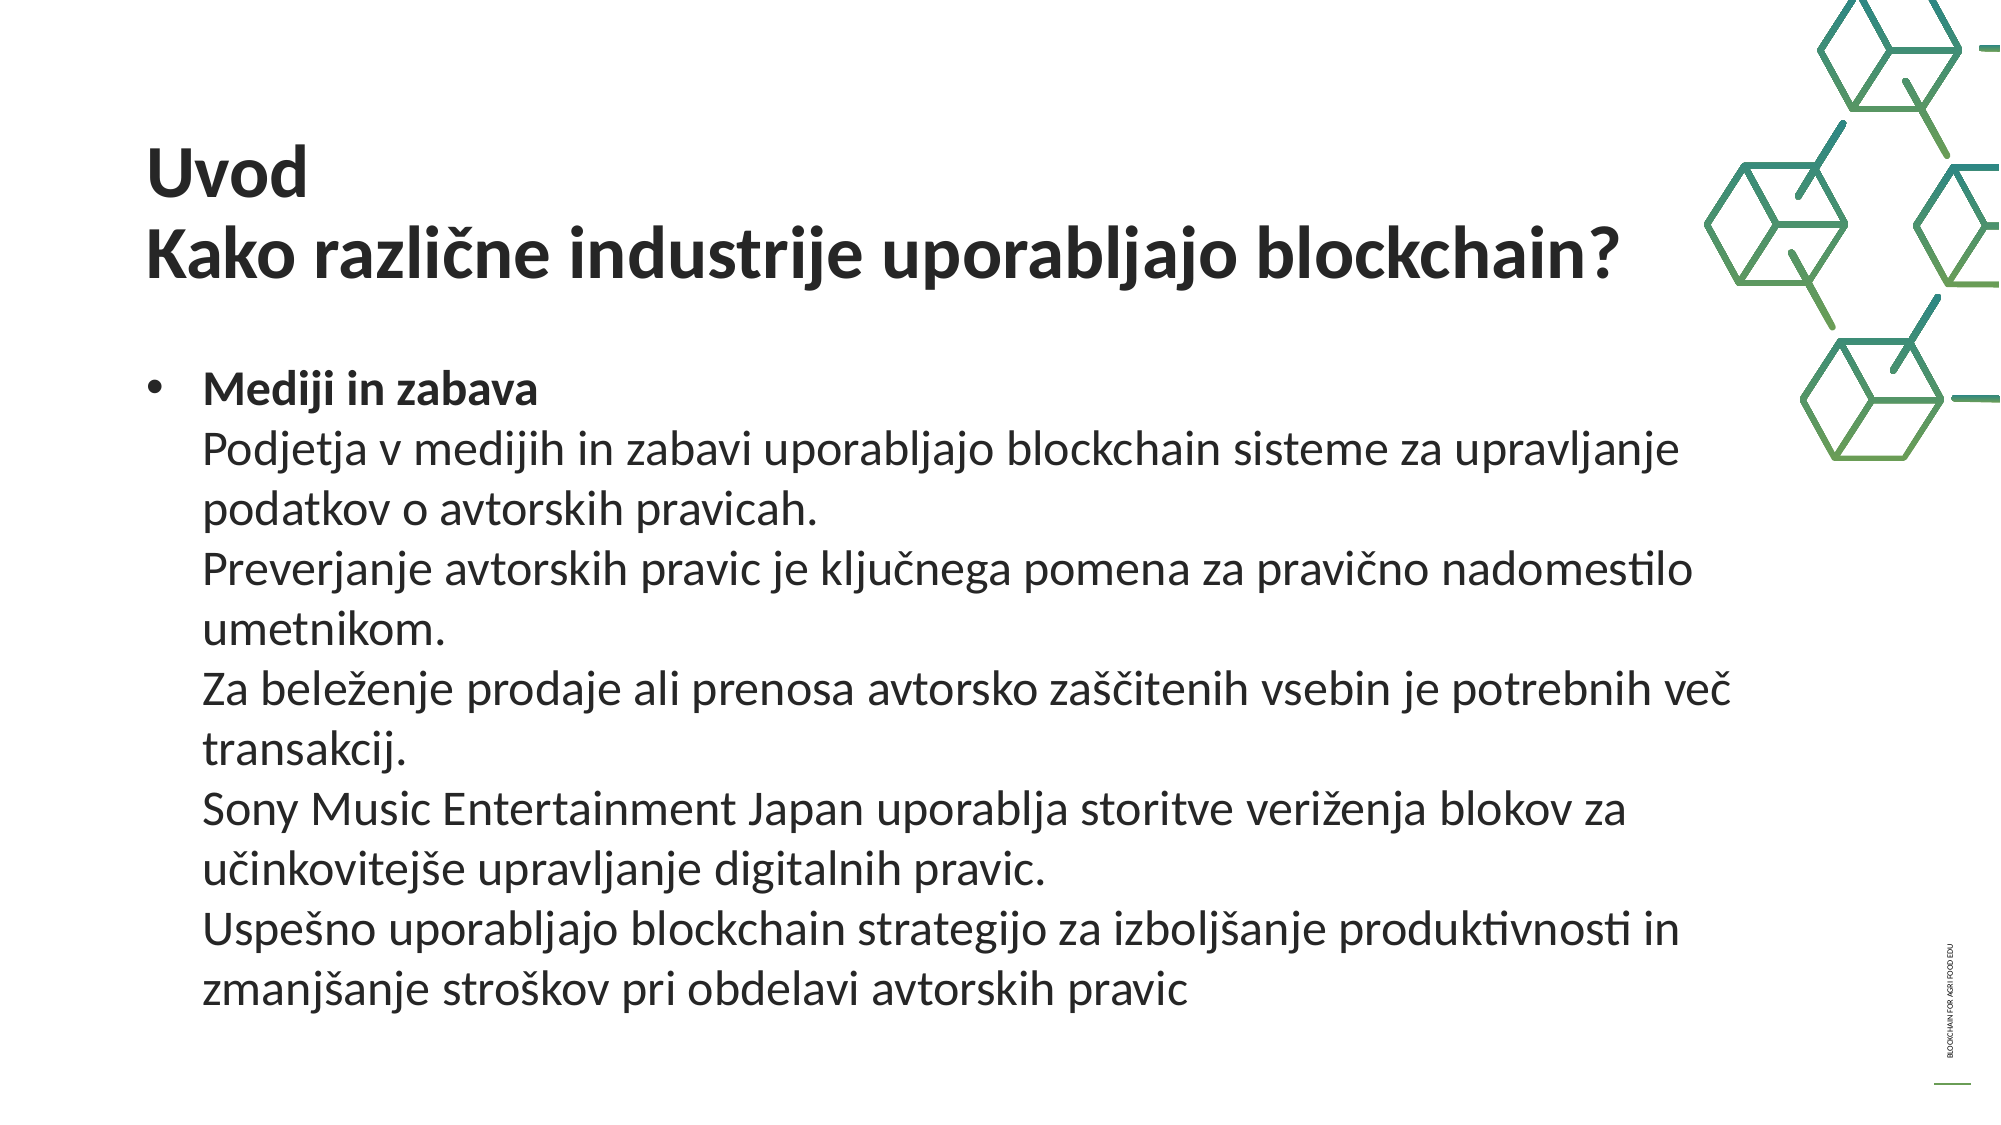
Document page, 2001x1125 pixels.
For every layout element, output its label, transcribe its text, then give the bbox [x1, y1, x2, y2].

list Uvod Kako različne industrije uporabljajo blockchain? [130, 124, 1698, 337]
list Mediji in zabava Podjetja v medijih in zabavi uporabljajo blockchain sisteme za upravljanje podatkov o avtorskih pravicah. Preverjanje avtorskih pravic je ključnega pomena za pravično nadomestilo umetnikom. Za beleženje prodaje ali prenosa avtorsko zaščitenih vsebin je potrebnih več transakcij. Sony Music Entertainment Japan uporablja storitve veriženja blokov za učinkovitejše upravljanje digitalnih pravic. Uspešno uporabljajo blockchain strategijo za izboljšanje produktivnosti in zmanjšanje stroškov pri obdelavi avtorskih pravic [130, 348, 1869, 1080]
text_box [1703, 0, 2000, 462]
